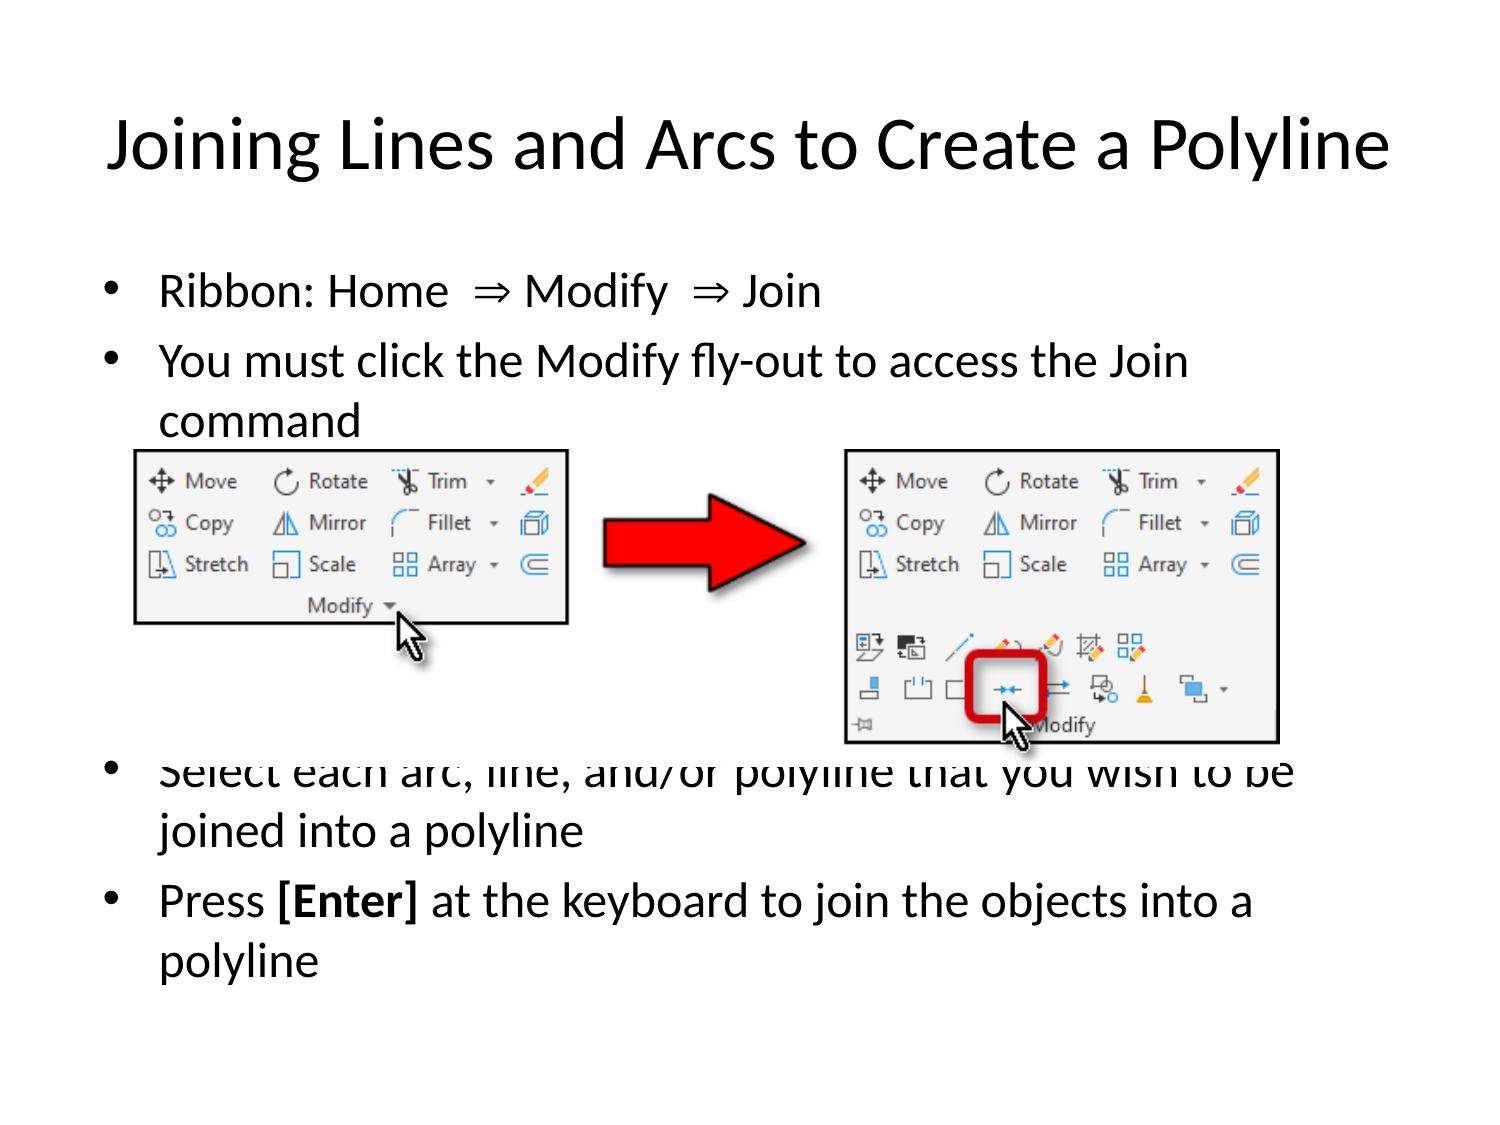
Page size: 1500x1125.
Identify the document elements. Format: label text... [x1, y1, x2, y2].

title Joining Lines and Arcs to Create a Polyline [75, 45, 1425, 233]
list Ribbon: Home  Modify  Join You must click the Modify fly-out to access the Join command Select each arc, line, and/or polyline that you wish to be joined into a polyline Press [Enter] at the keyboard to join the objects into a polyline [87, 249, 1313, 1013]
picture [120, 449, 1280, 767]
